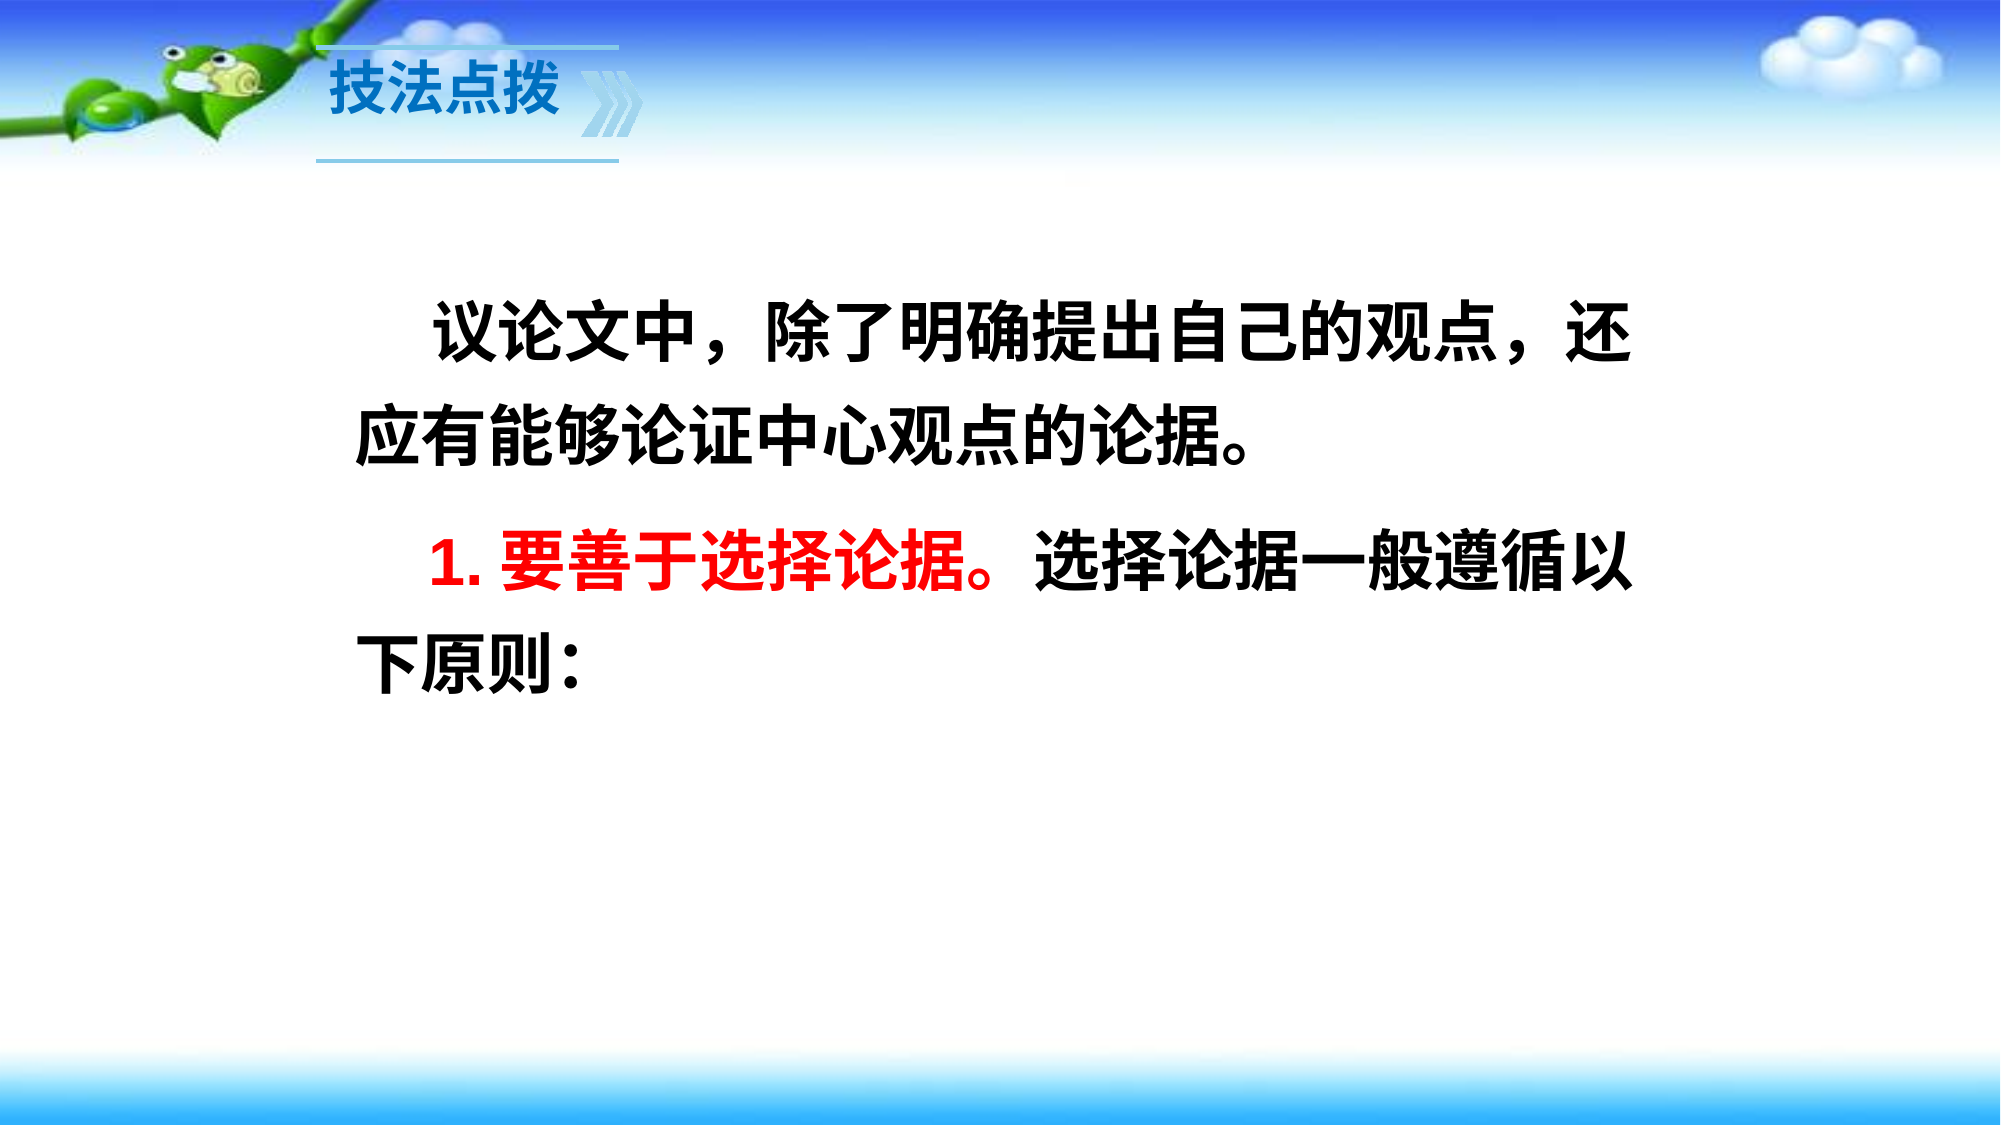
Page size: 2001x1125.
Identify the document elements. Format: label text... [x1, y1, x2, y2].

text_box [303, 43, 643, 164]
text_box 议论文中，除了明确提出自己的观点，还应有能够论证中心观点的论据。 1.要善于选择论据。选择论据一般遵循以下原则： [339, 258, 1661, 710]
picture [0, 0, 2001, 1125]
